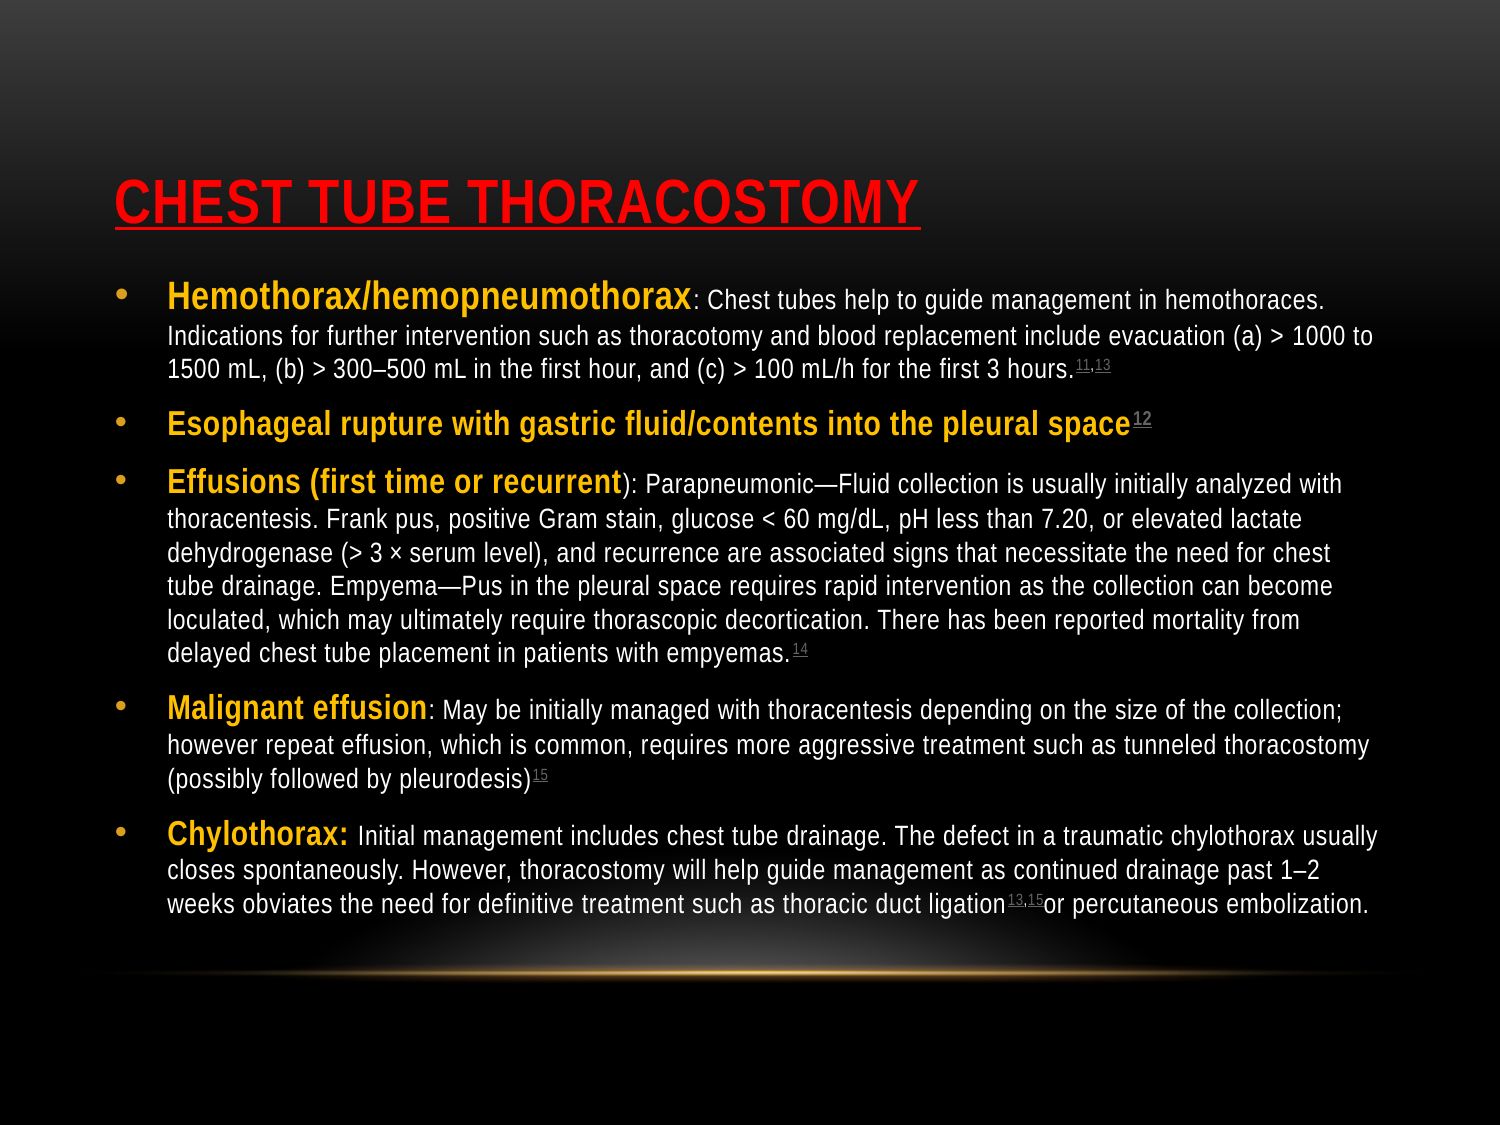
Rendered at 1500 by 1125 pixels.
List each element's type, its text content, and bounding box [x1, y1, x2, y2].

picture [0, 0, 1500, 1125]
title Chest tube thoracostomy [99, 56, 1400, 244]
list Hemothorax/hemopneumothorax: Chest tubes help to guide management in hemothoraces. Indications for further intervention such as thoracotomy and blood replacement include evacuation (a) > 1000 to 1500 mL, (b) > 300–500 mL in the first hour, and (c) > 100 mL/h for the first 3 hours.11,13 Esophageal rupture with gastric fluid/contents into the pleural space12 Effusions (first time or recurrent): Parapneumonic—Fluid collection is usually initially analyzed with thoracentesis. Frank pus, positive Gram stain, glucose < 60 mg/dL, pH less than 7.20, or elevated lactate dehydrogenase (> 3 × serum level), and recurrence are associated signs that necessitate the need for chest tube drainage. Empyema—Pus in the pleural space requires rapid intervention as the collection can become loculated, which may ultimately require thorascopic decortication. There has been reported mortality from delayed chest tube placement in patients with empyemas.14 Malignant effusion: May be initially managed with thoracentesis depending on the size of the collection; however repeat effusion, which is common, requires more aggressive treatment such as tunneled thoracostomy (possibly followed by pleurodesis)15 Chylothorax: Initial management includes chest tube drainage. The defect in a traumatic chylothorax usually closes spontaneously. However, thoracostomy will help guide management as continued drainage past 1–2 weeks obviates the need for definitive treatment such as thoracic duct ligation13,15or percutaneous embolization. [99, 262, 1400, 938]
